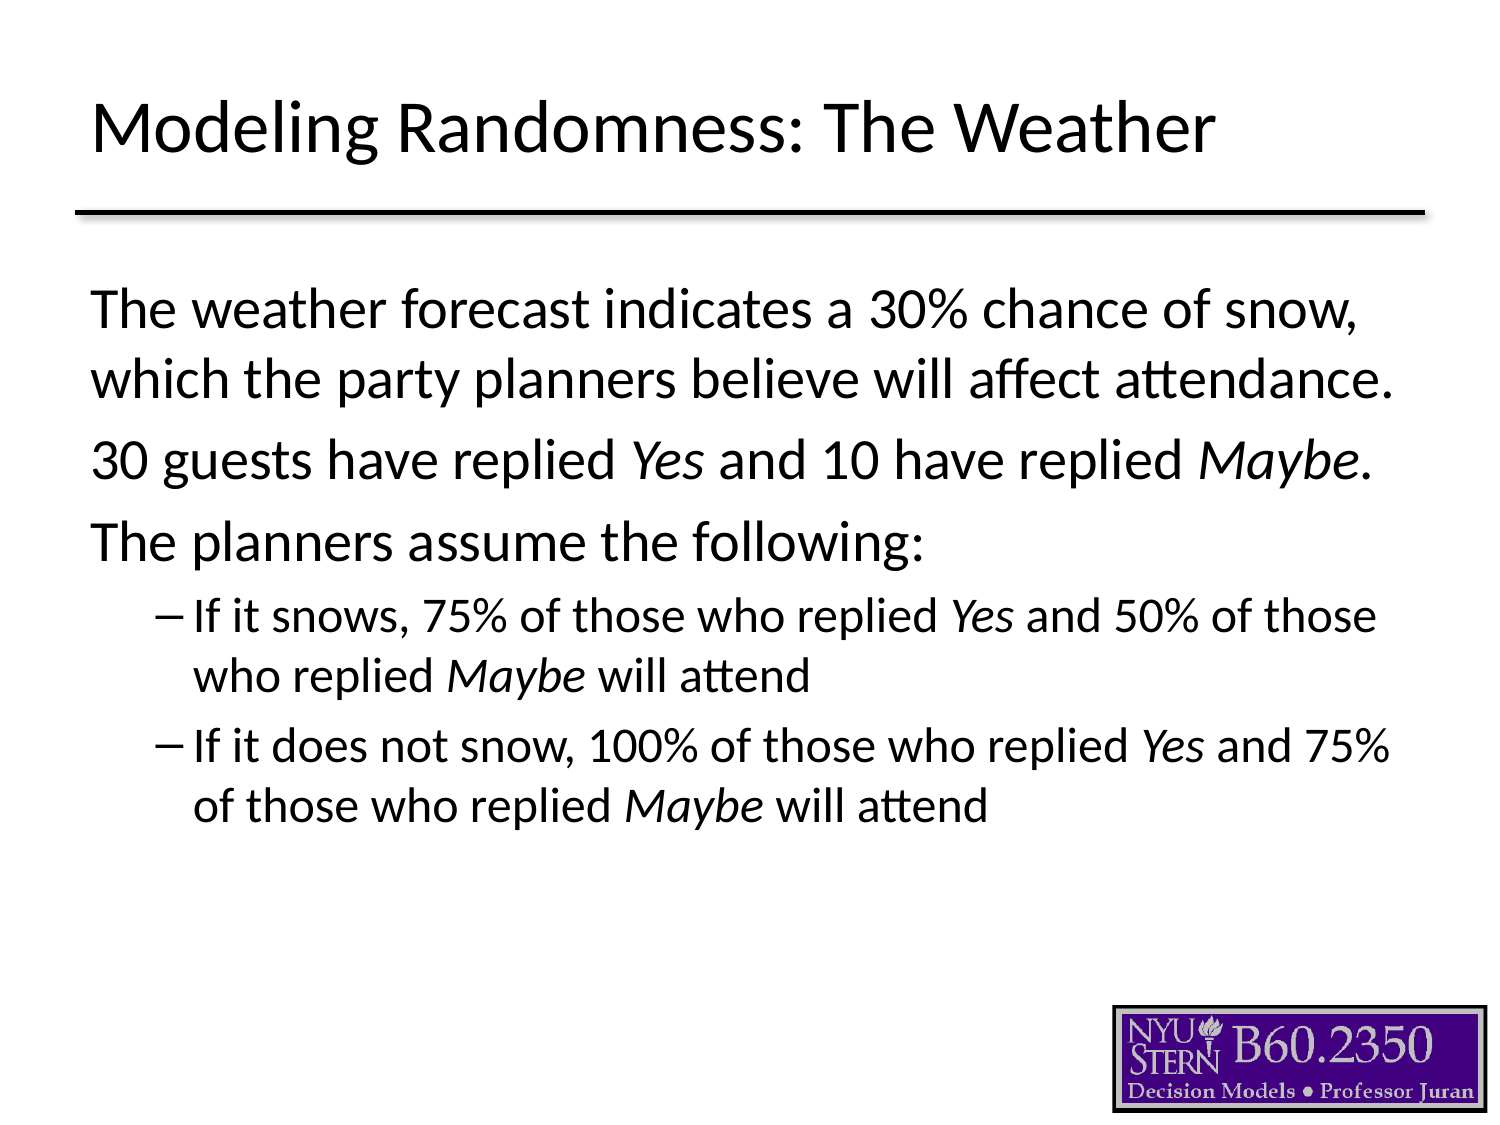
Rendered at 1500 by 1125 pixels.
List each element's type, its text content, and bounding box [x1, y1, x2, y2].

title Modeling Randomness: The Weather [75, 45, 1425, 200]
picture [1112, 1005, 1488, 1113]
list The weather forecast indicates a 30% chance of snow, which the party planners believe will affect attendance. 30 guests have replied Yes and 10 have replied Maybe. The planners assume the following: If it snows, 75% of those who replied Yes and 50% of those who replied Maybe will attend If it does not snow, 100% of those who replied Yes and 75% of those who replied Maybe will attend [75, 262, 1425, 1050]
